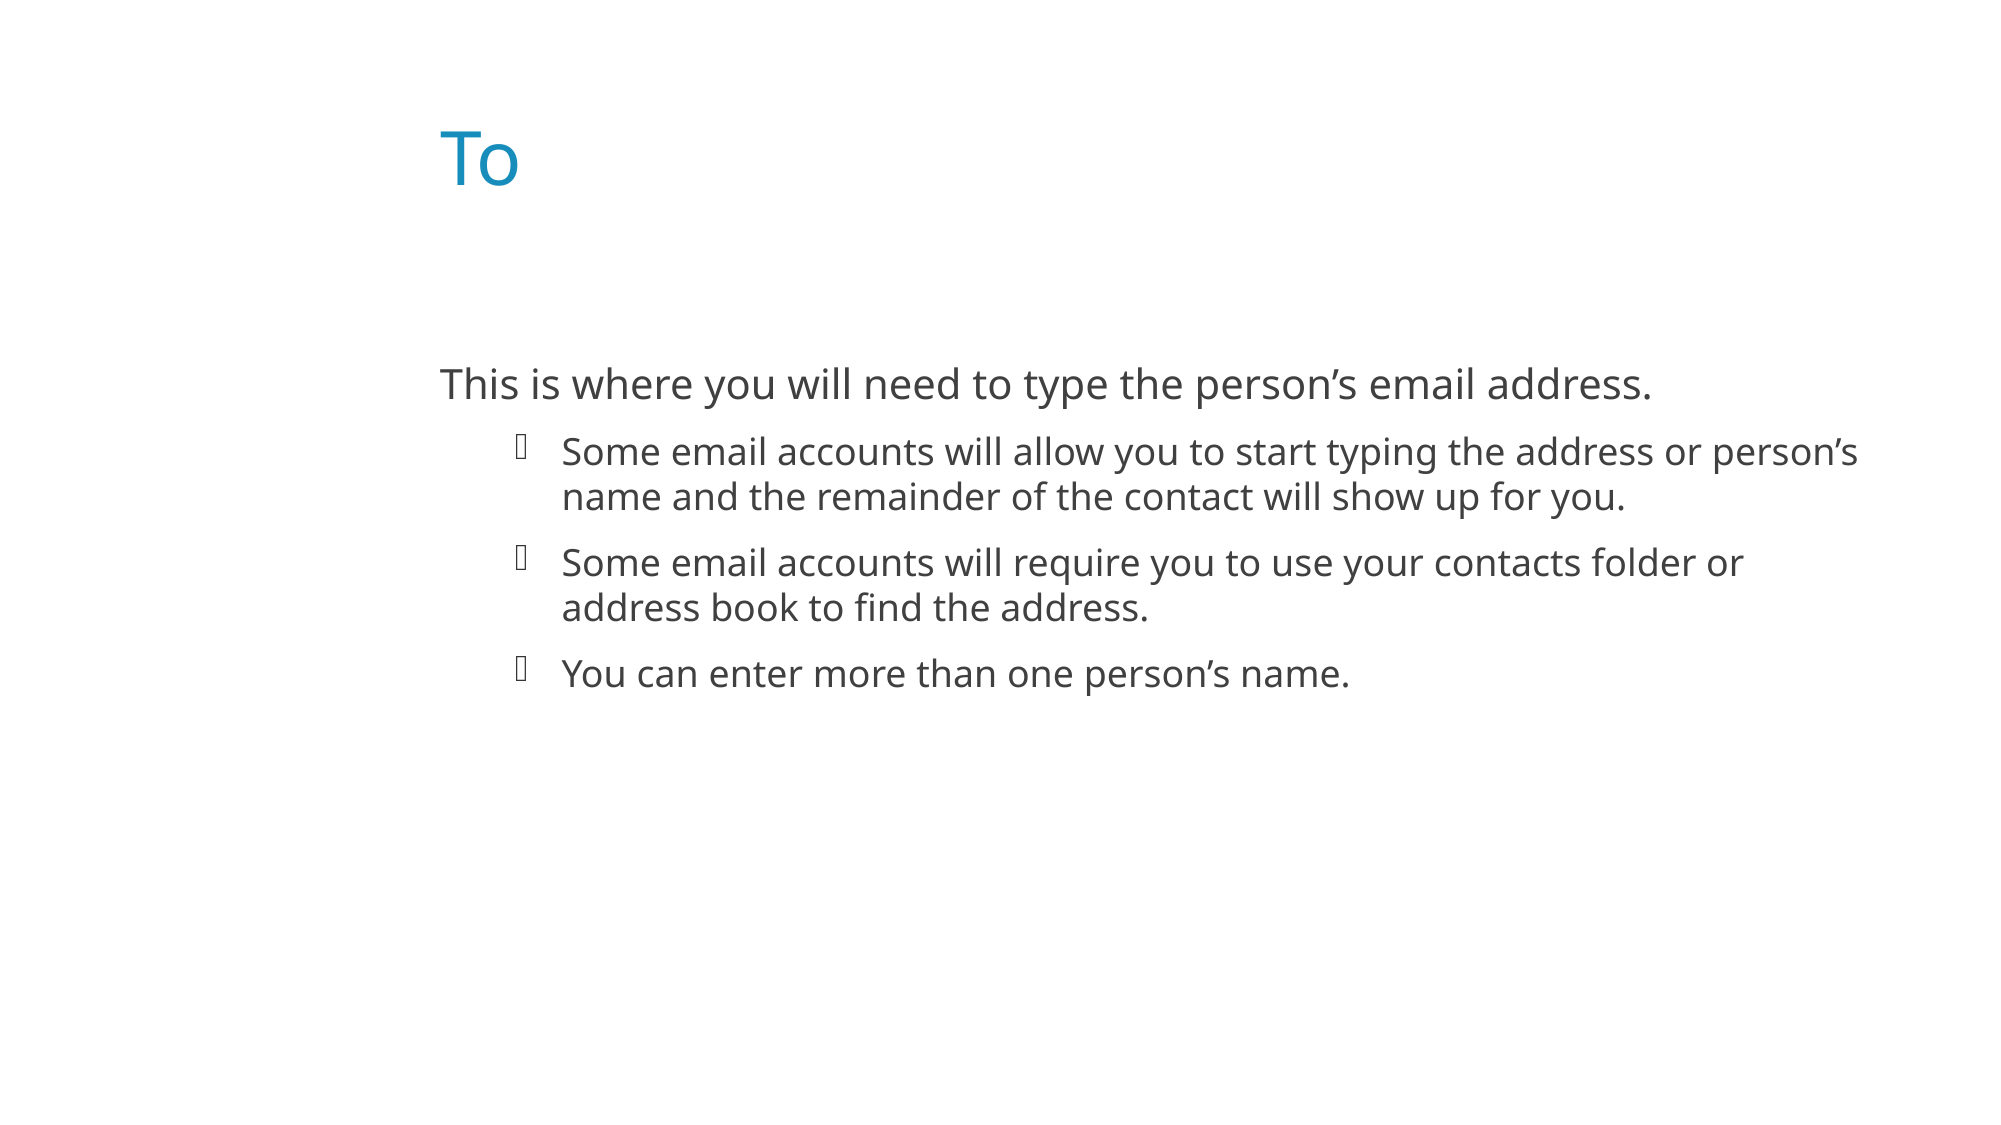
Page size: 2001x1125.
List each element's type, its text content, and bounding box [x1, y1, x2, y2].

list This is where you will need to type the person’s email address. Some email accounts will allow you to start typing the address or person’s name and the remainder of the contact will show up for you. Some email accounts will require you to use your contacts folder or address book to find the address. You can enter more than one person’s name. [424, 350, 1888, 1074]
title To [425, 102, 1888, 313]
